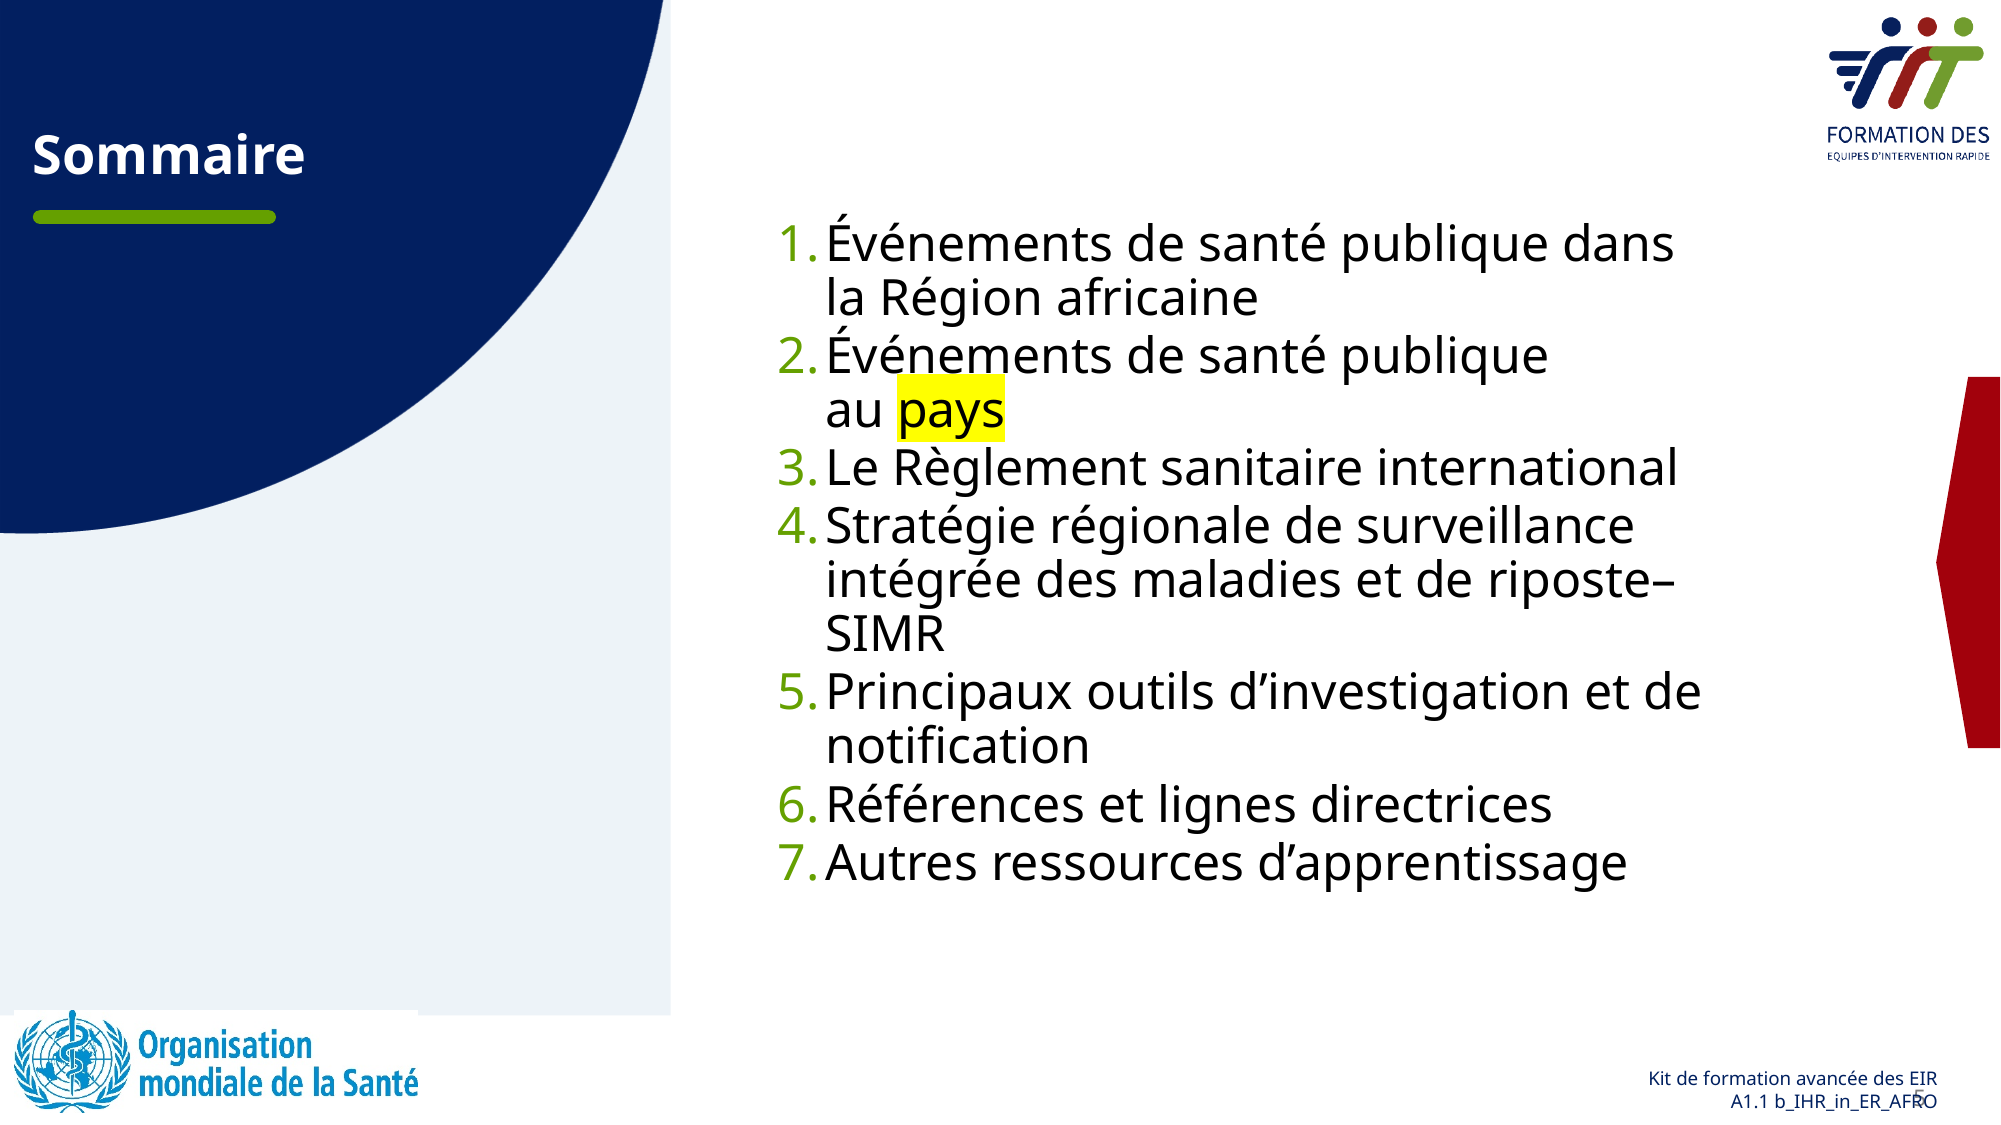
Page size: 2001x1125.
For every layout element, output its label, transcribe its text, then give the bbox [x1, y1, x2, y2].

title Sommaire [32, 127, 435, 188]
text_box [32, 210, 277, 224]
picture [0, 0, 670, 538]
picture [14, 1010, 418, 1113]
list Événements de santé publique dans la Région africaine Événements de santé publique au pays Le Règlement sanitaire international Stratégie régionale de surveillance intégrée des maladies et de riposte– SIMR Principaux outils d’investigation et de notification Références et lignes directrices Autres ressources d’apprentissage [777, 142, 1705, 967]
picture [1827, 16, 1990, 162]
picture [75, 1029, 82, 1041]
